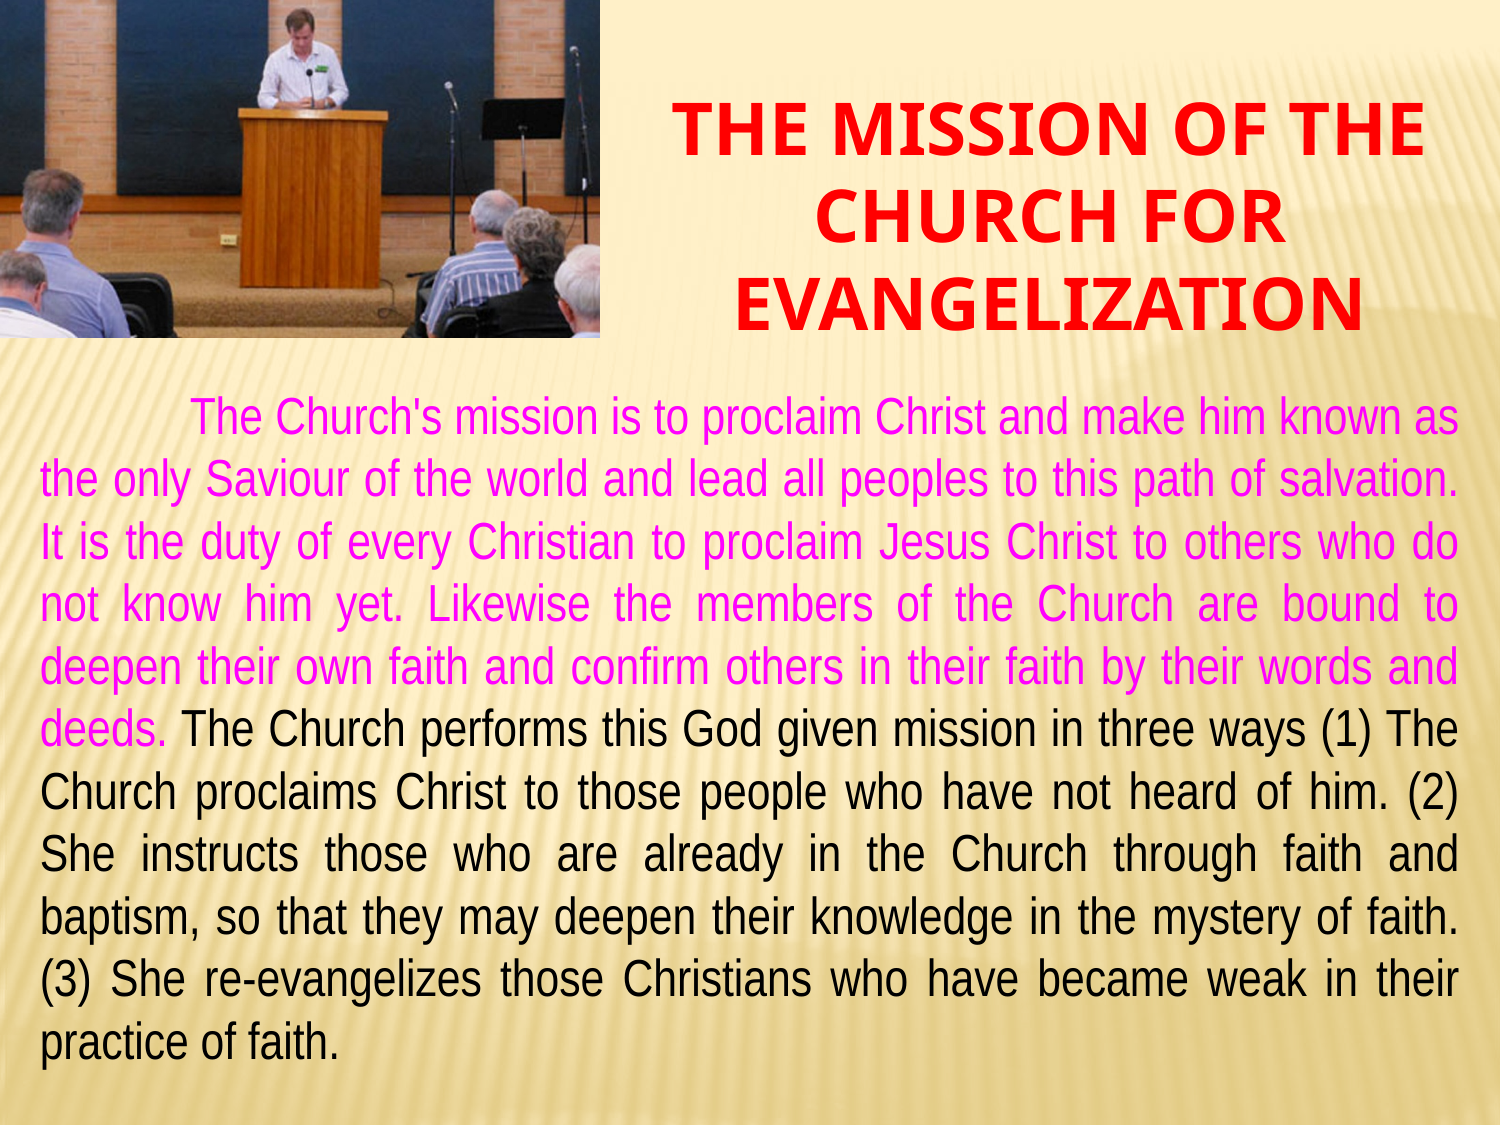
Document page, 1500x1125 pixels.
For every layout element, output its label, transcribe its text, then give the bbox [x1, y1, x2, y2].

text_box The Church's mission is to proclaim Christ and make him known as the only Saviour of the world and lead all peoples to this path of salvation. It is the duty of every Christian to proclaim Jesus Christ to others who do not know him yet. Likewise the members of the Church are bound to deepen their own faith and confirm others in their faith by their words and deeds. The Church performs this God given mission in three ways (1) The Church proclaims Christ to those people who have not heard of him. (2) She instructs those who are already in the Church through faith and baptism, so that they may deepen their knowledge in the mystery of faith. (3) She re-evangelizes those Christians who have became weak in their practice of faith. [24, 374, 1475, 1077]
picture [0, 0, 601, 338]
text_box THE MISSION OF THE CHURCH FOR EVANGELIZATION [603, 74, 1500, 353]
